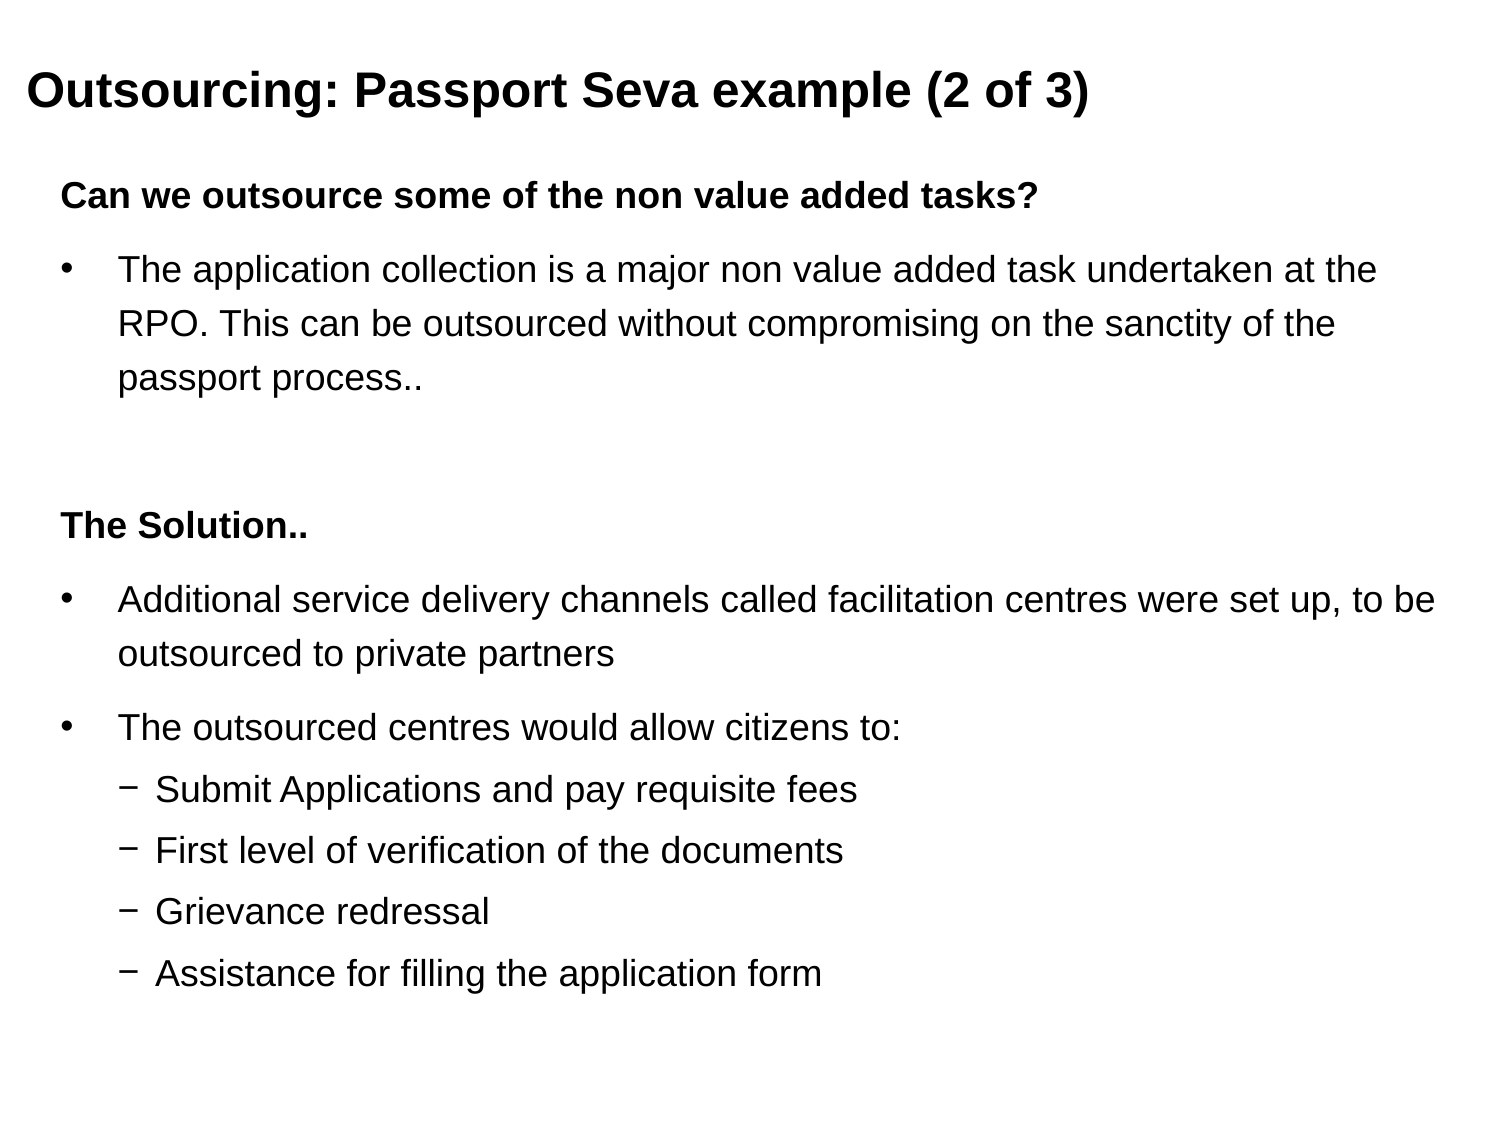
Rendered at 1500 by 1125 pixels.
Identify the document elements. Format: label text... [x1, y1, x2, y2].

title Outsourcing: Passport Seva example (2 of 3) [26, 57, 1472, 183]
list Can we outsource some of the non value added tasks? The application collection is a major non value added task undertaken at the RPO. This can be outsourced without compromising on the sanctity of the passport process.. The Solution.. Additional service delivery channels called facilitation centres were set up, to be outsourced to private partners The outsourced centres would allow citizens to: Submit Applications and pay requisite fees First level of verification of the documents Grievance redressal Assistance for filling the application form [60, 161, 1472, 980]
